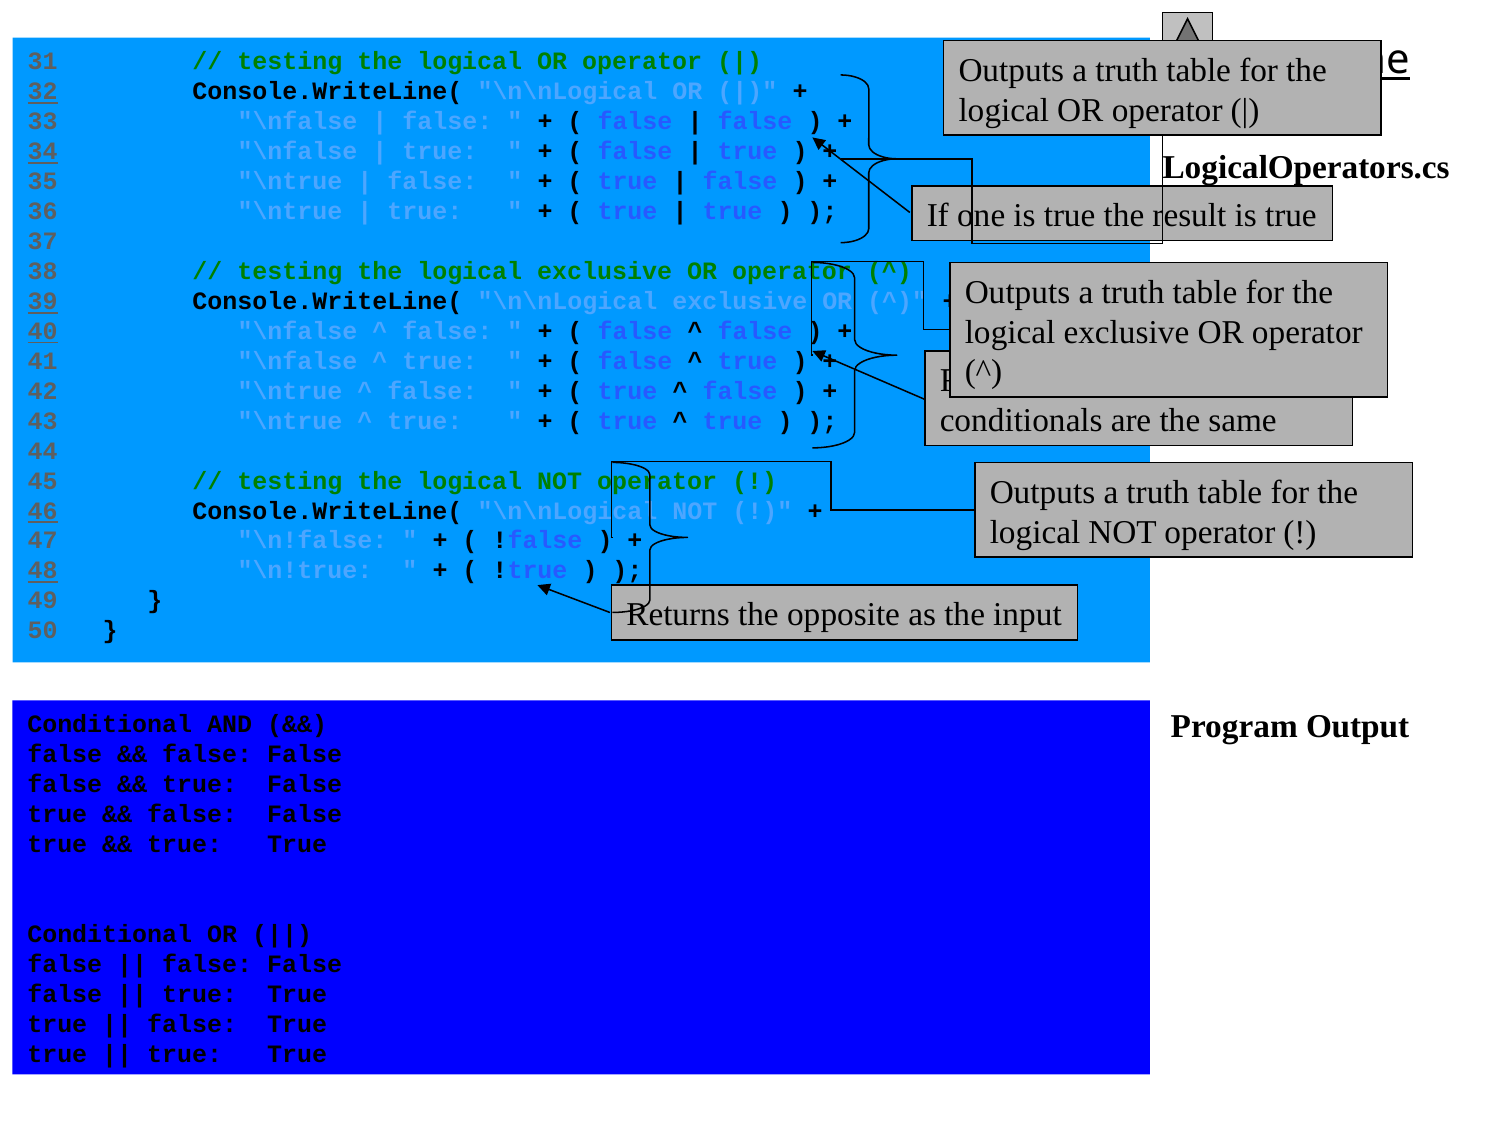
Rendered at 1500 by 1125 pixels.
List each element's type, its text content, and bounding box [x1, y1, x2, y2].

title LogicalOperators.cs Program Output [1162, 137, 1500, 1038]
subtitle 31 // testing the logical OR operator (|) 32 Console.WriteLine( "\n\nLogical OR (|)" + 33 "\nfalse | false: " + ( false | false ) + 34 "\nfalse | true: " + ( false | true ) + 35 "\ntrue | false: " + ( true | false ) + 36 "\ntrue | true: " + ( true | true ) ); 37 38 // testing the logical exclusive OR operator (^) 39 Console.WriteLine( "\n\nLogical exclusive OR (^)" + 40 "\nfalse ^ false: " + ( false ^ false ) + 41 "\nfalse ^ true: " + ( false ^ true ) + 42 "\ntrue ^ false: " + ( true ^ false ) + 43 "\ntrue ^ true: " + ( true ^ true ) ); 44 45 // testing the logical NOT operator (!) 46 Console.WriteLine( "\n\nLogical NOT (!)" + 47 "\n!false: " + ( !false ) + 48 "\n!true: " + ( !true ) ); 49 } 50 } [12, 37, 1150, 663]
text_box Conditional AND (&&) false && false: False false && true: False true && false: False true && true: True Conditional OR (||) false || false: False false || true: True true || false: True true || true: True [12, 700, 1150, 1075]
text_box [840, 40, 1382, 243]
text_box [537, 584, 1080, 643]
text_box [812, 262, 1388, 449]
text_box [612, 462, 1413, 613]
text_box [812, 137, 835, 243]
